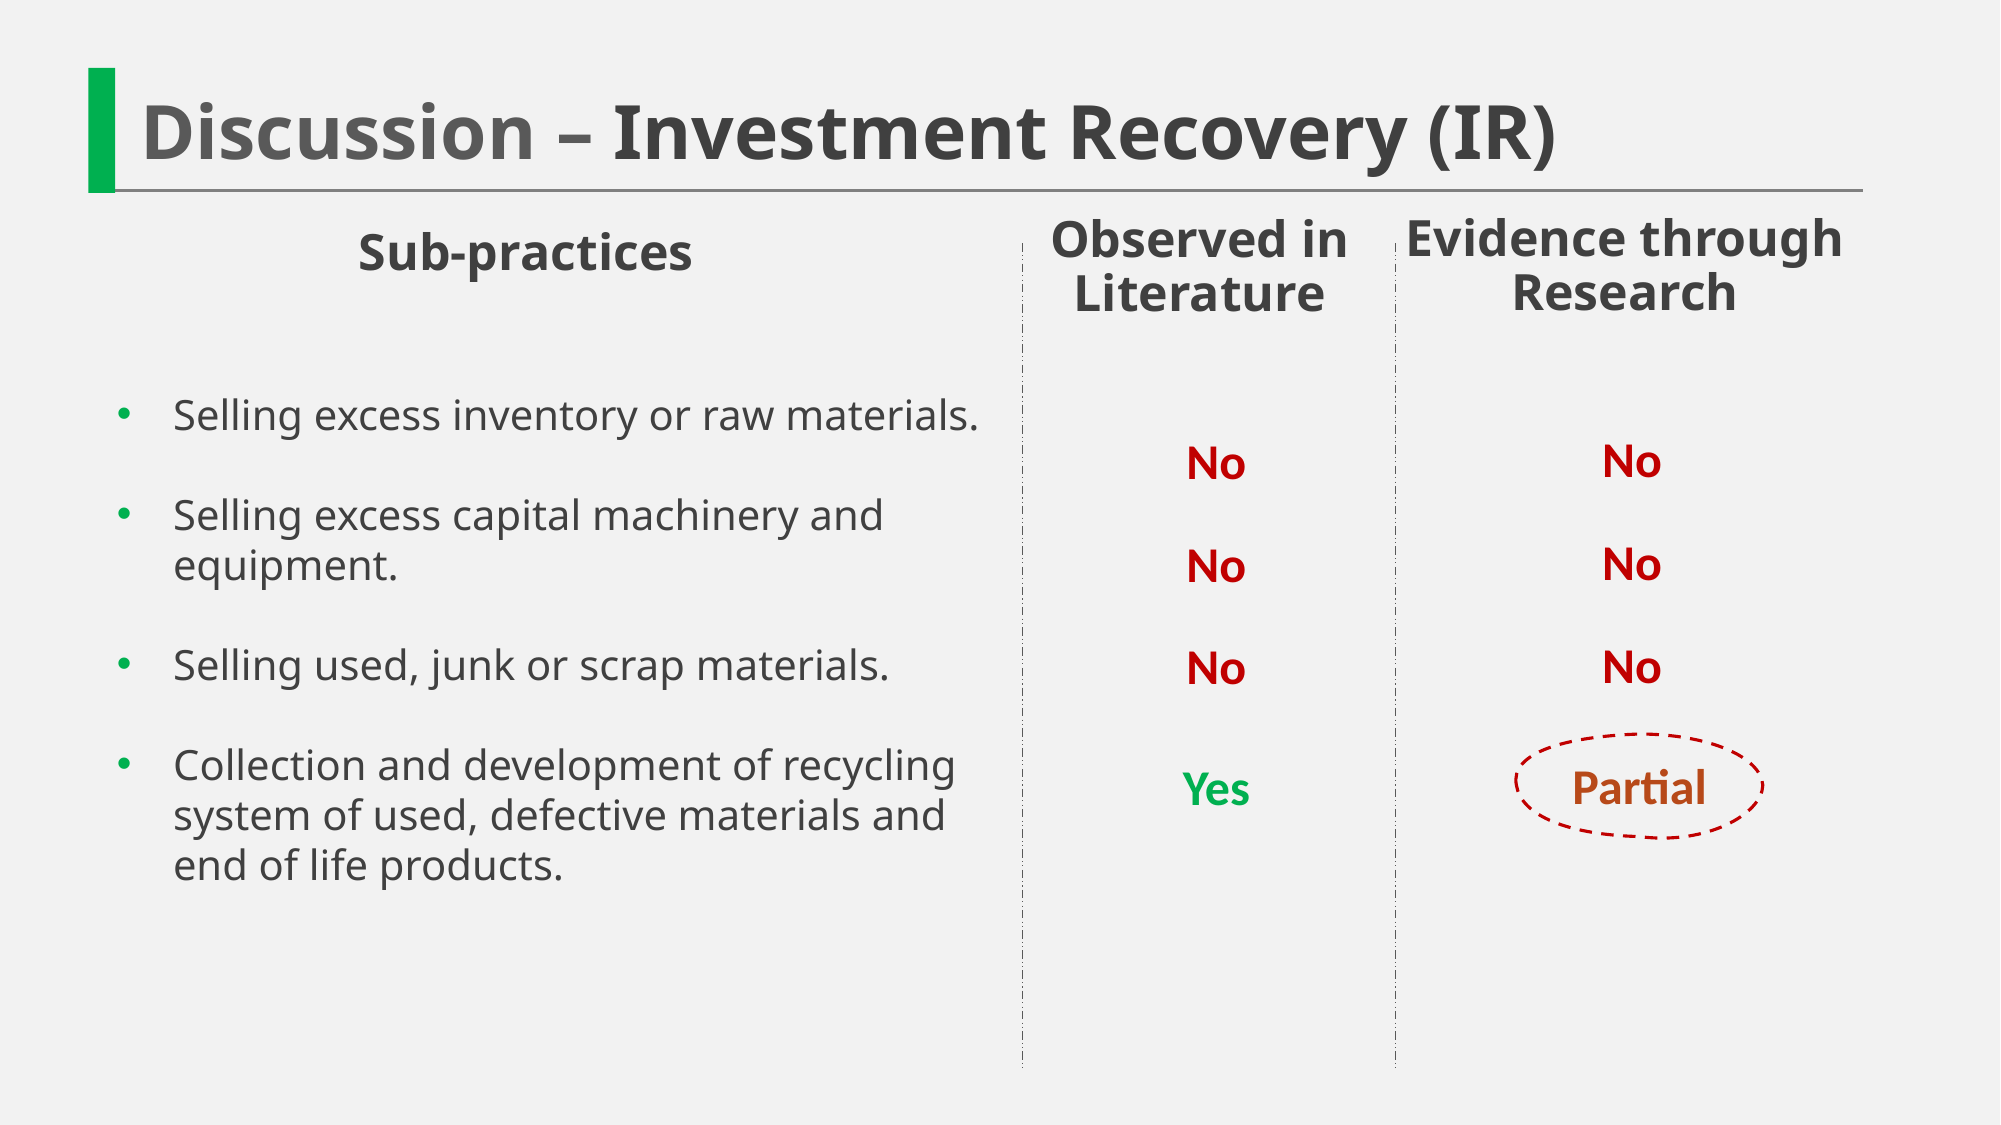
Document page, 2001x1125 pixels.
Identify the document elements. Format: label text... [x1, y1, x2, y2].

text_box [87, 67, 116, 194]
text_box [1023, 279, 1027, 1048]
text_box Evidence through Research [1361, 232, 1889, 302]
text_box Yes [1159, 748, 1274, 823]
text_box No [1159, 421, 1274, 497]
text_box Partial [1727, 747, 1763, 777]
text_box No [1159, 627, 1274, 703]
text_box Partial [1735, 795, 1763, 823]
text_box Partial [1516, 792, 1551, 823]
text_box Discussion – Investment Recovery (IR) [125, 72, 1822, 190]
text_box No [1575, 523, 1689, 598]
text_box Observed in Literature [1028, 221, 1372, 314]
text_box Partial [1516, 747, 1545, 770]
text_box No [1159, 524, 1274, 600]
text_box Discussion – Investment Recovery (IR) [125, 191, 1822, 198]
text_box Selling excess inventory or raw materials. Selling excess capital machinery and equipment. Selling used, junk or scrap materials. Collection and development of recycling system of used, defective materials and end of life products. [101, 279, 1022, 1048]
text_box Sub-practices [101, 216, 951, 279]
text_box No [1575, 625, 1689, 701]
text_box No [1575, 420, 1689, 495]
text_box [1514, 732, 1764, 840]
